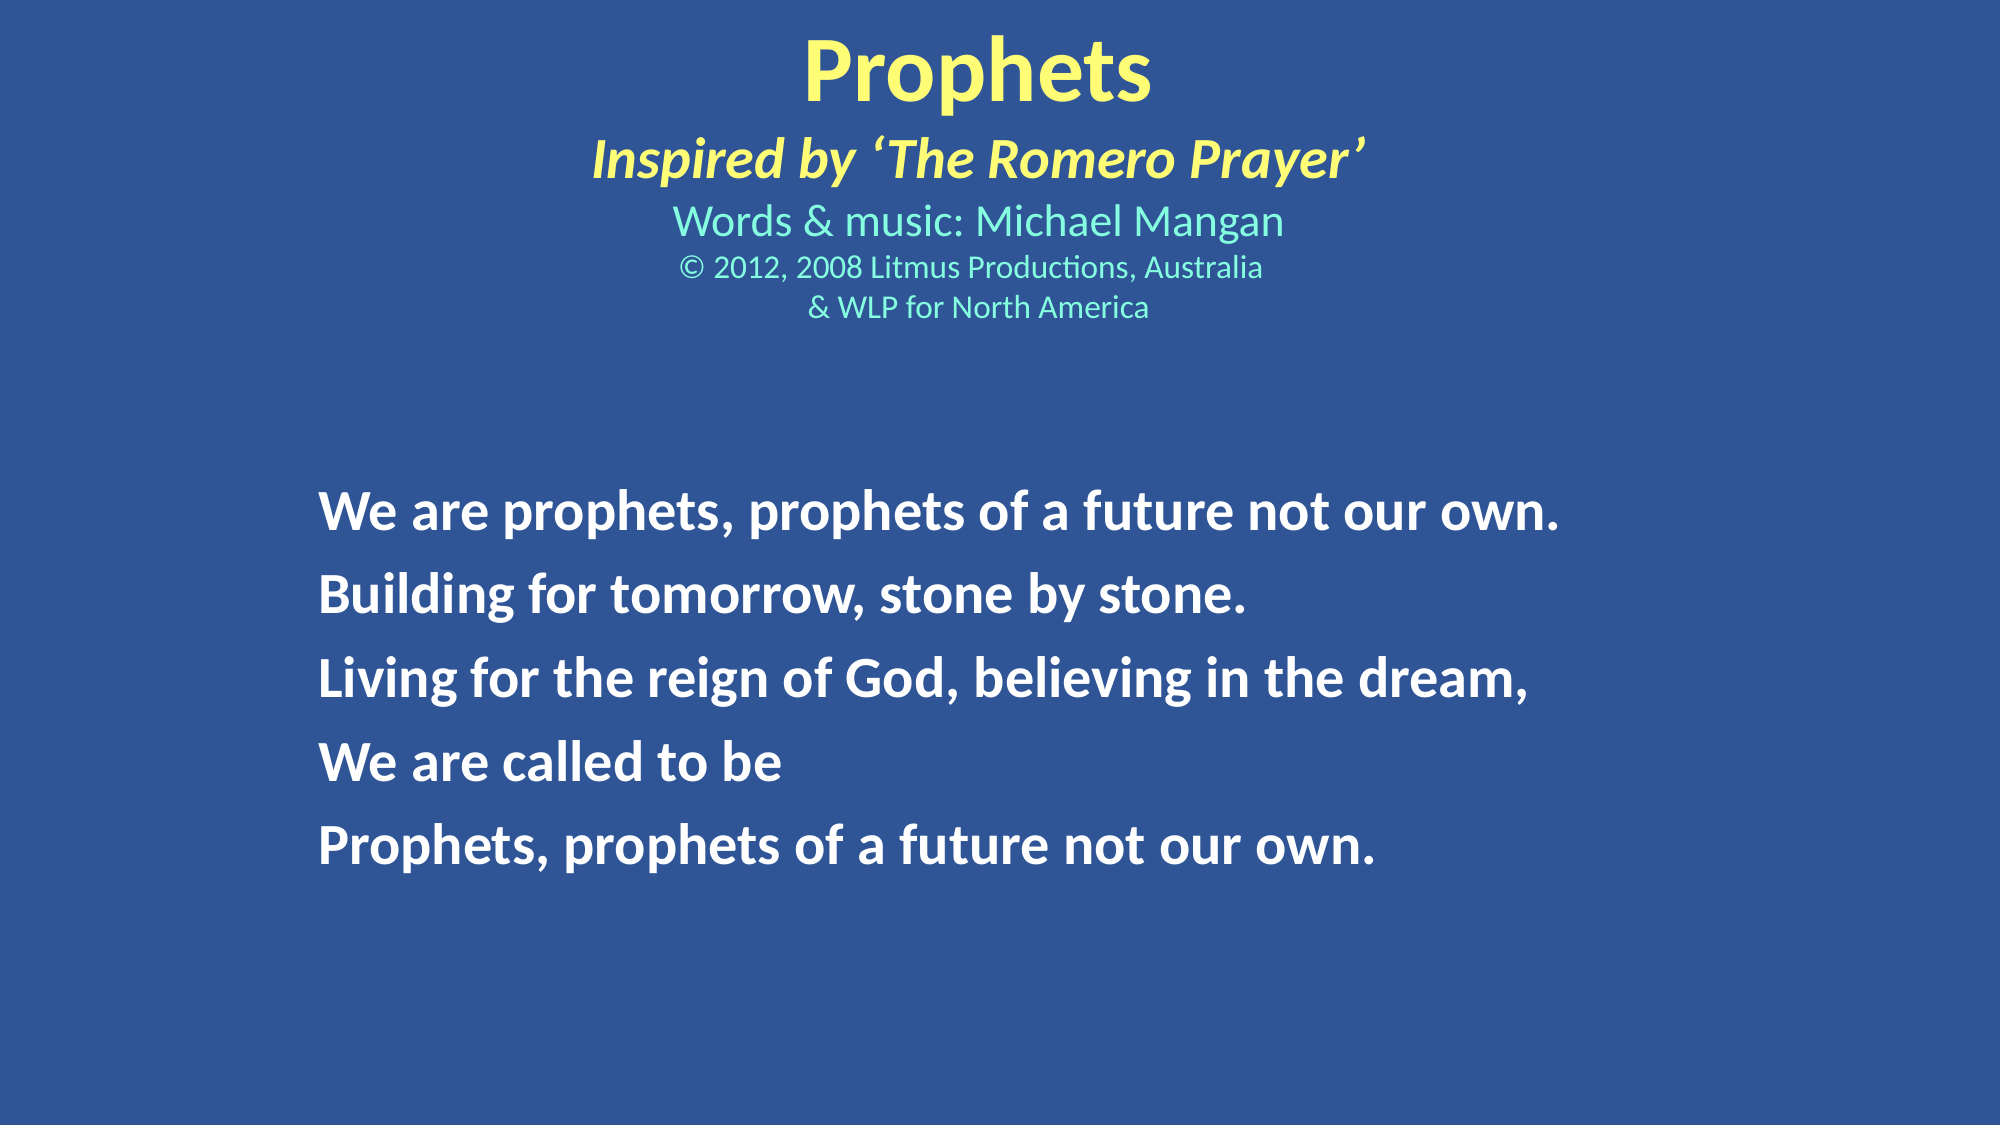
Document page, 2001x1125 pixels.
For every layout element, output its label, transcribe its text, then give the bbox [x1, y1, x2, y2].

list We are prophets, prophets of a future not our own. Building for tomorrow, stone by stone. Living for the reign of God, believing in the dream, We are called to be Prophets, prophets of a future not our own. [303, 472, 1704, 911]
text_box Prophets Inspired by ‘The Romero Prayer’ Words & music: Michael Mangan © 2012, 2008 Litmus Productions, Australia & WLP for North America [291, 7, 1667, 327]
